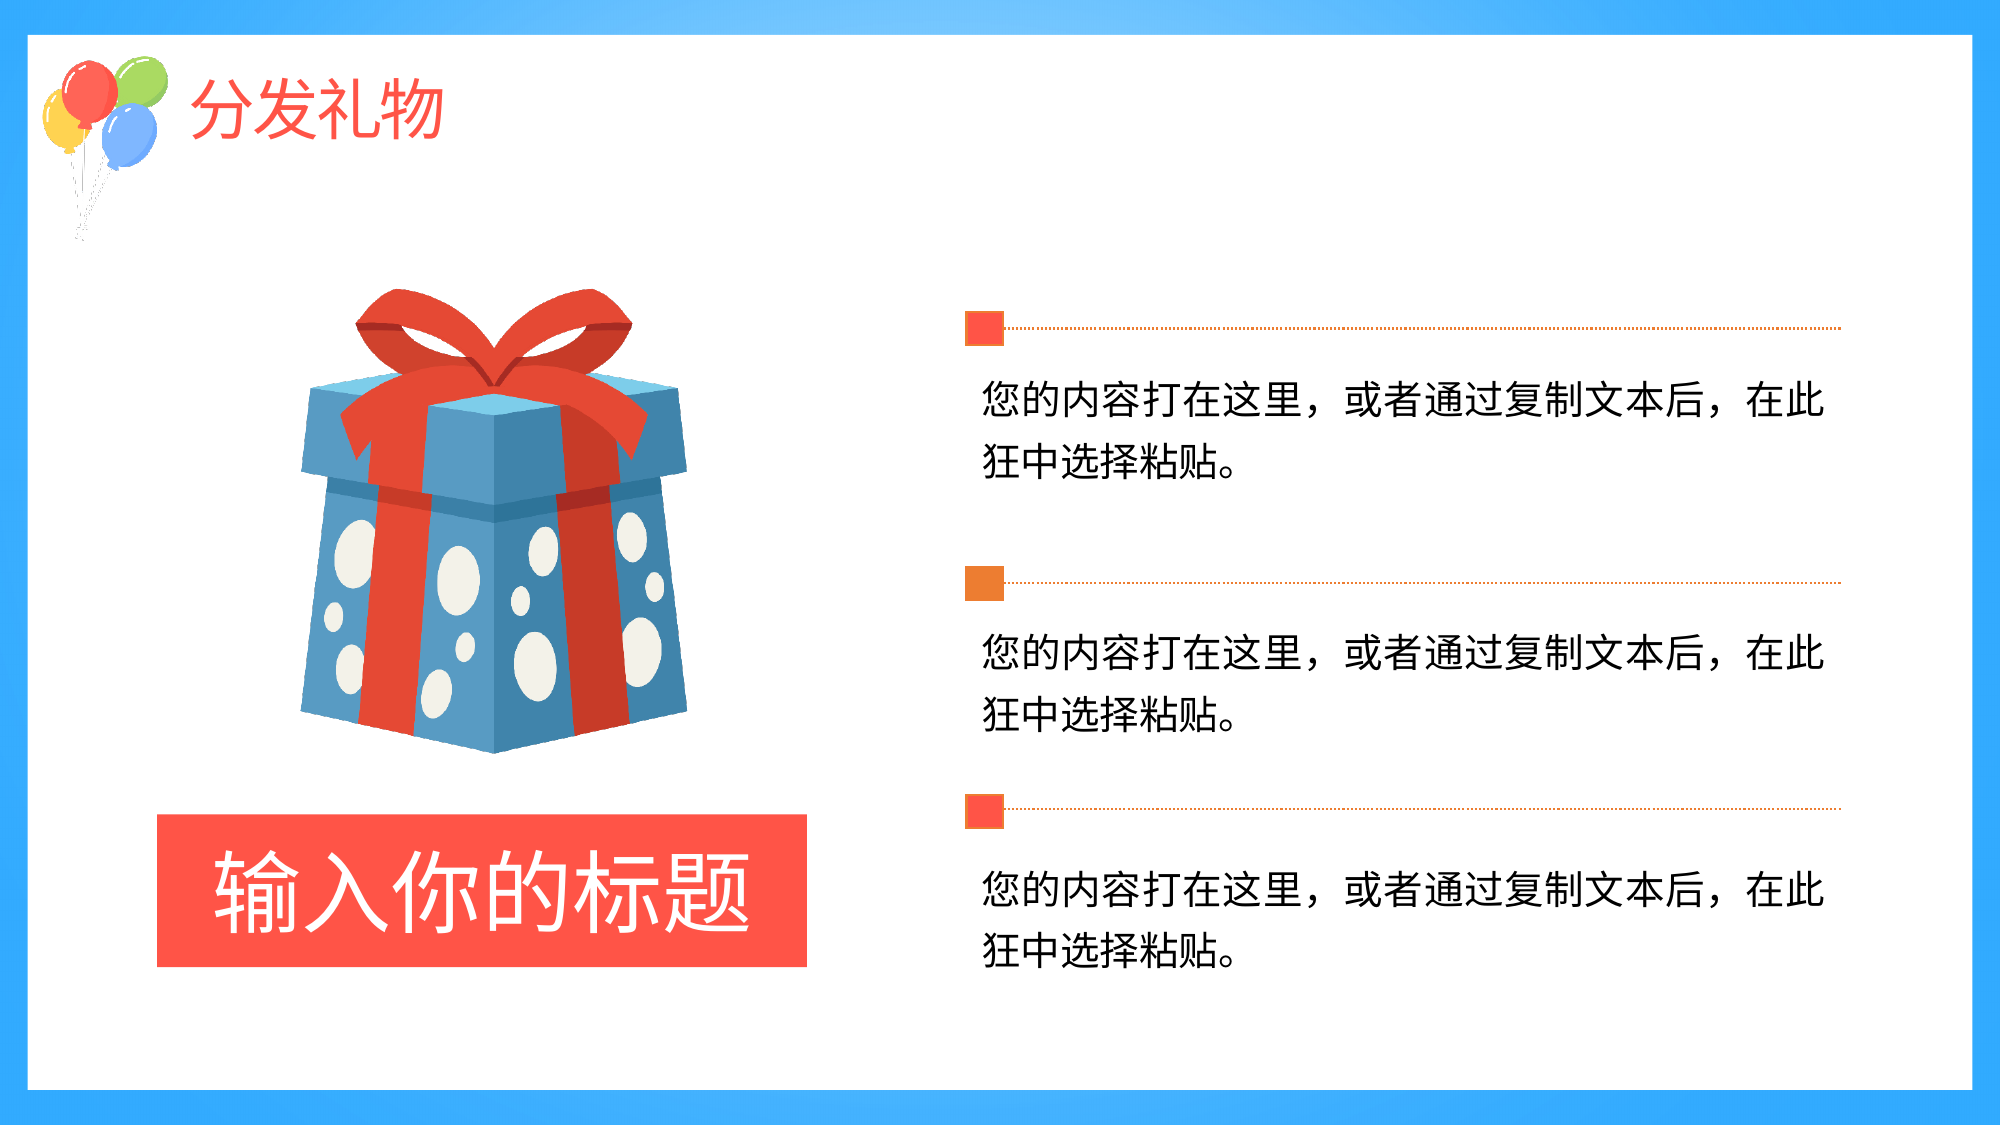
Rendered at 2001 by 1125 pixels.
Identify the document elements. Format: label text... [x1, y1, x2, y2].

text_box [966, 311, 1841, 346]
text_box 您的内容打在这里，或者通过复制文本后，在此狂中选择粘贴。 [966, 843, 1841, 981]
text_box 输入你的标题 [156, 813, 808, 968]
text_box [966, 566, 1841, 600]
text_box 您的内容打在这里，或者通过复制文本后，在此狂中选择粘贴。 [966, 353, 1841, 492]
picture [0, 0, 2000, 1125]
text_box 您的内容打在这里，或者通过复制文本后，在此狂中选择粘贴。 [966, 606, 1841, 745]
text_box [966, 795, 1841, 829]
